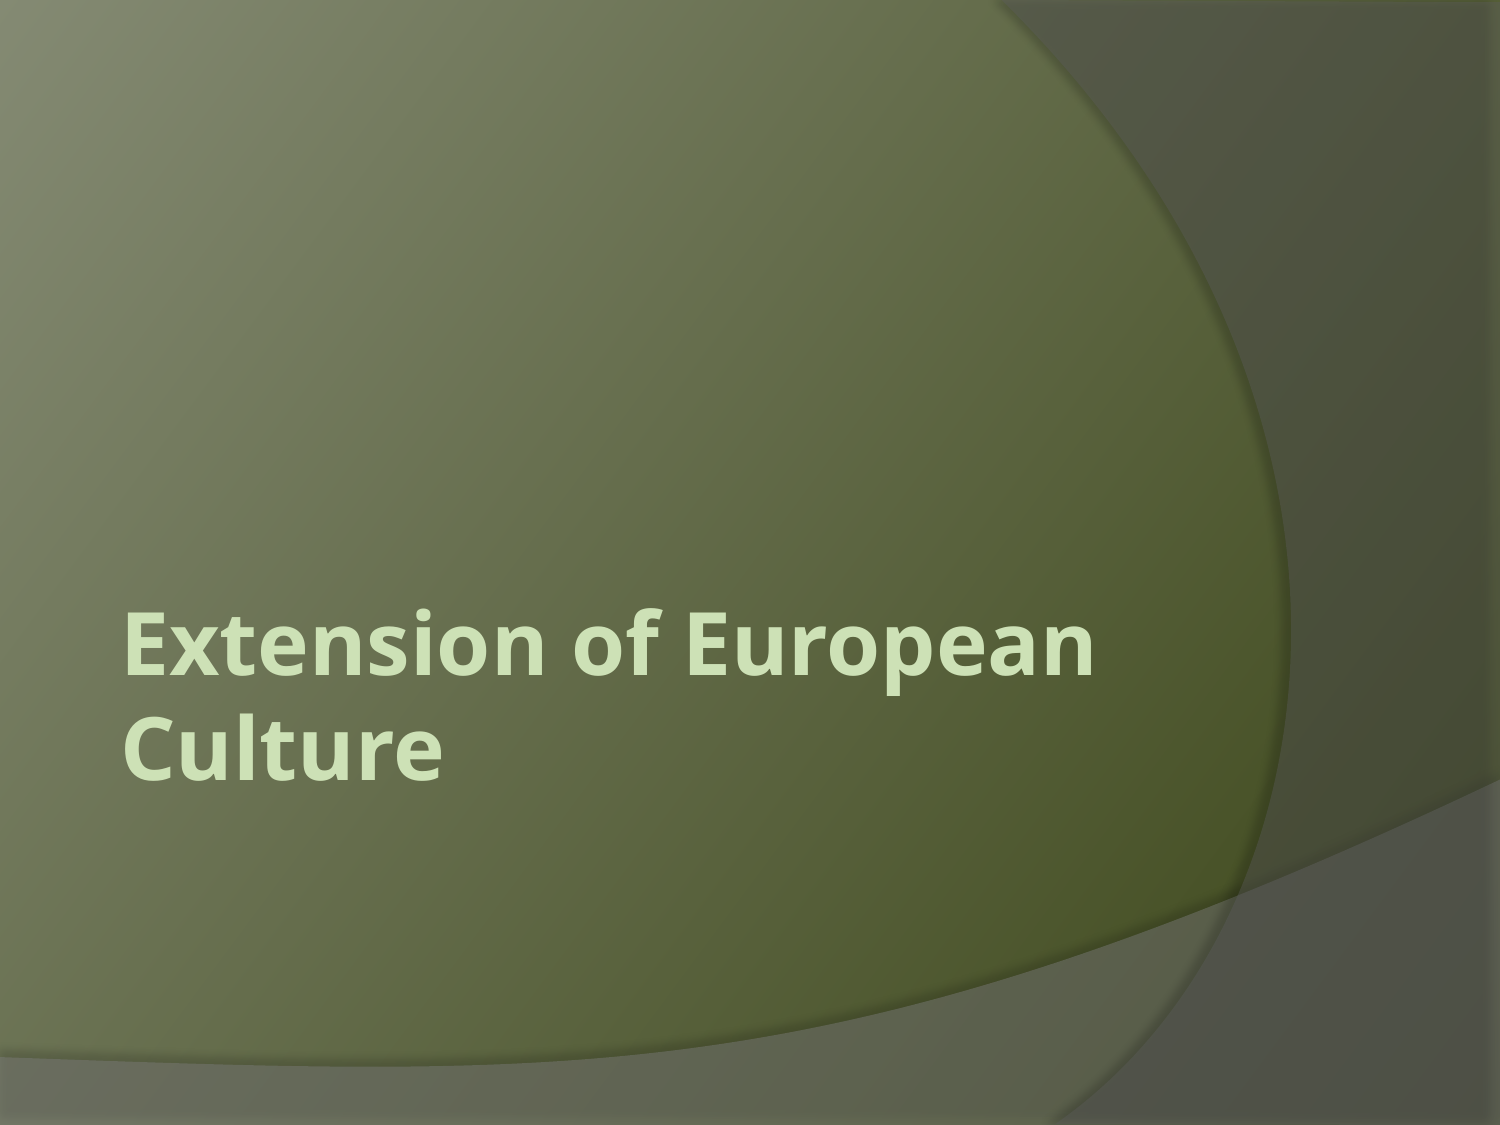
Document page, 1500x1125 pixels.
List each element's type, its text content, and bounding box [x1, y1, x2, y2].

title Extension of European Culture [112, 587, 1200, 888]
